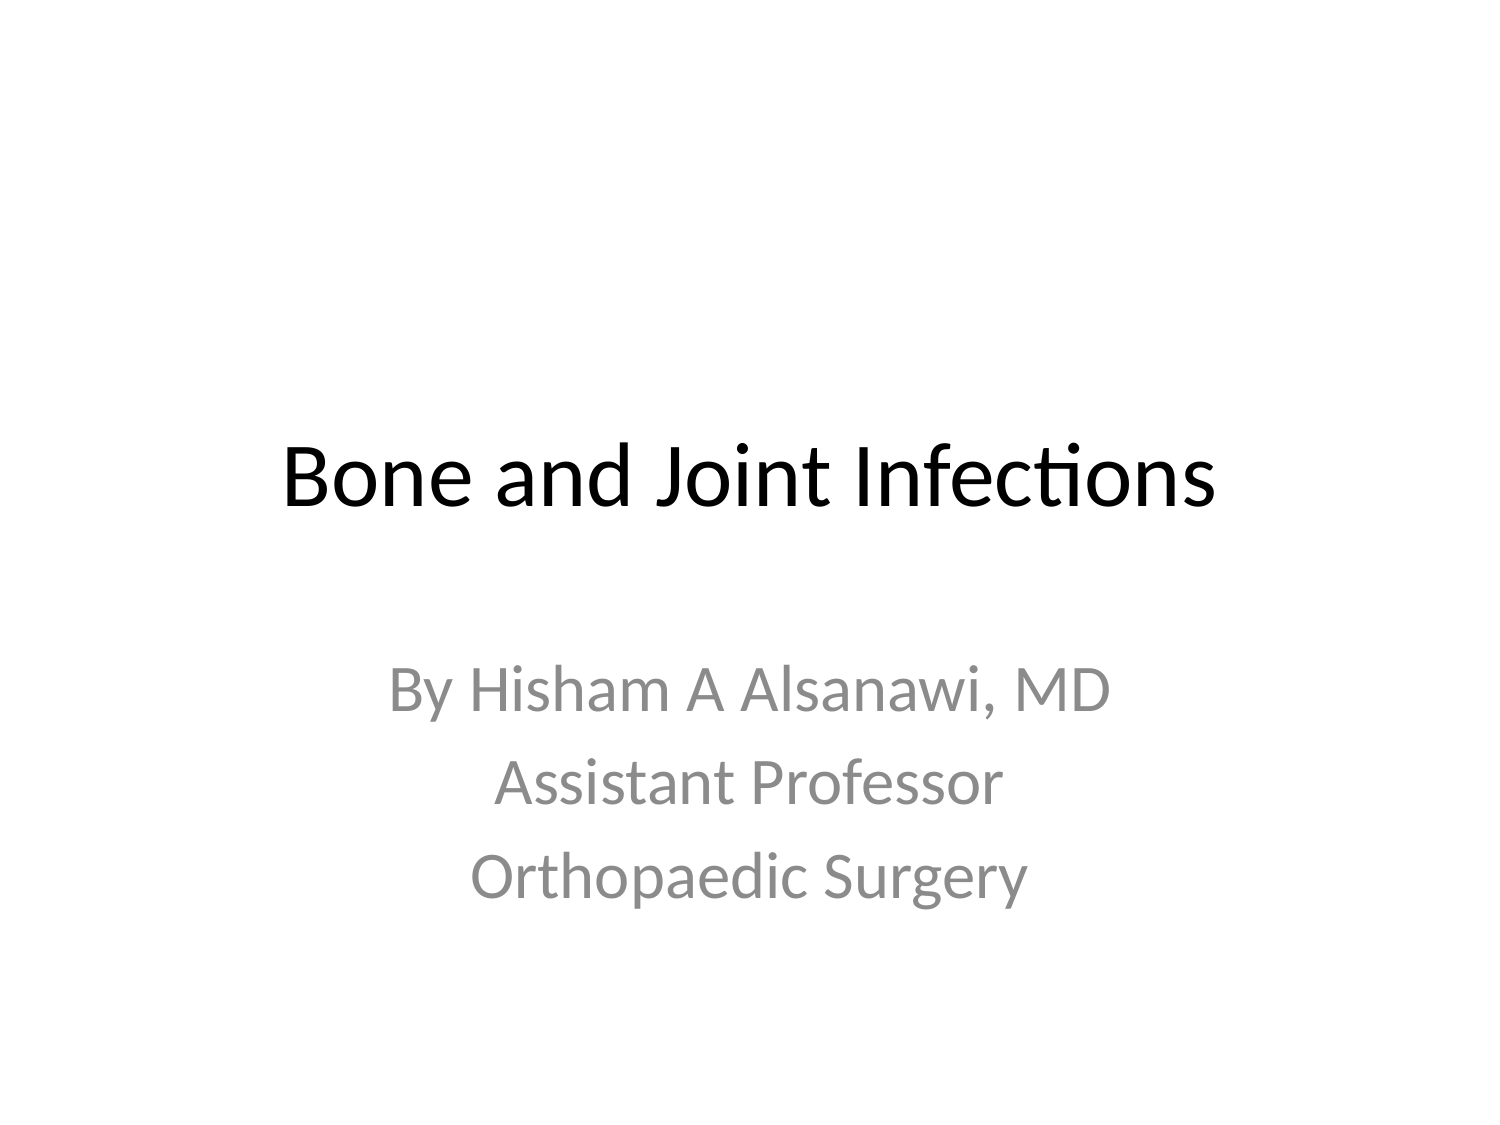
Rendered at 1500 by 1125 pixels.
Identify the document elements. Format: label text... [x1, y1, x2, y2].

title Bone and Joint Infections [112, 349, 1388, 591]
subtitle By Hisham A Alsanawi, MD Assistant Professor Orthopaedic Surgery [225, 637, 1275, 925]
